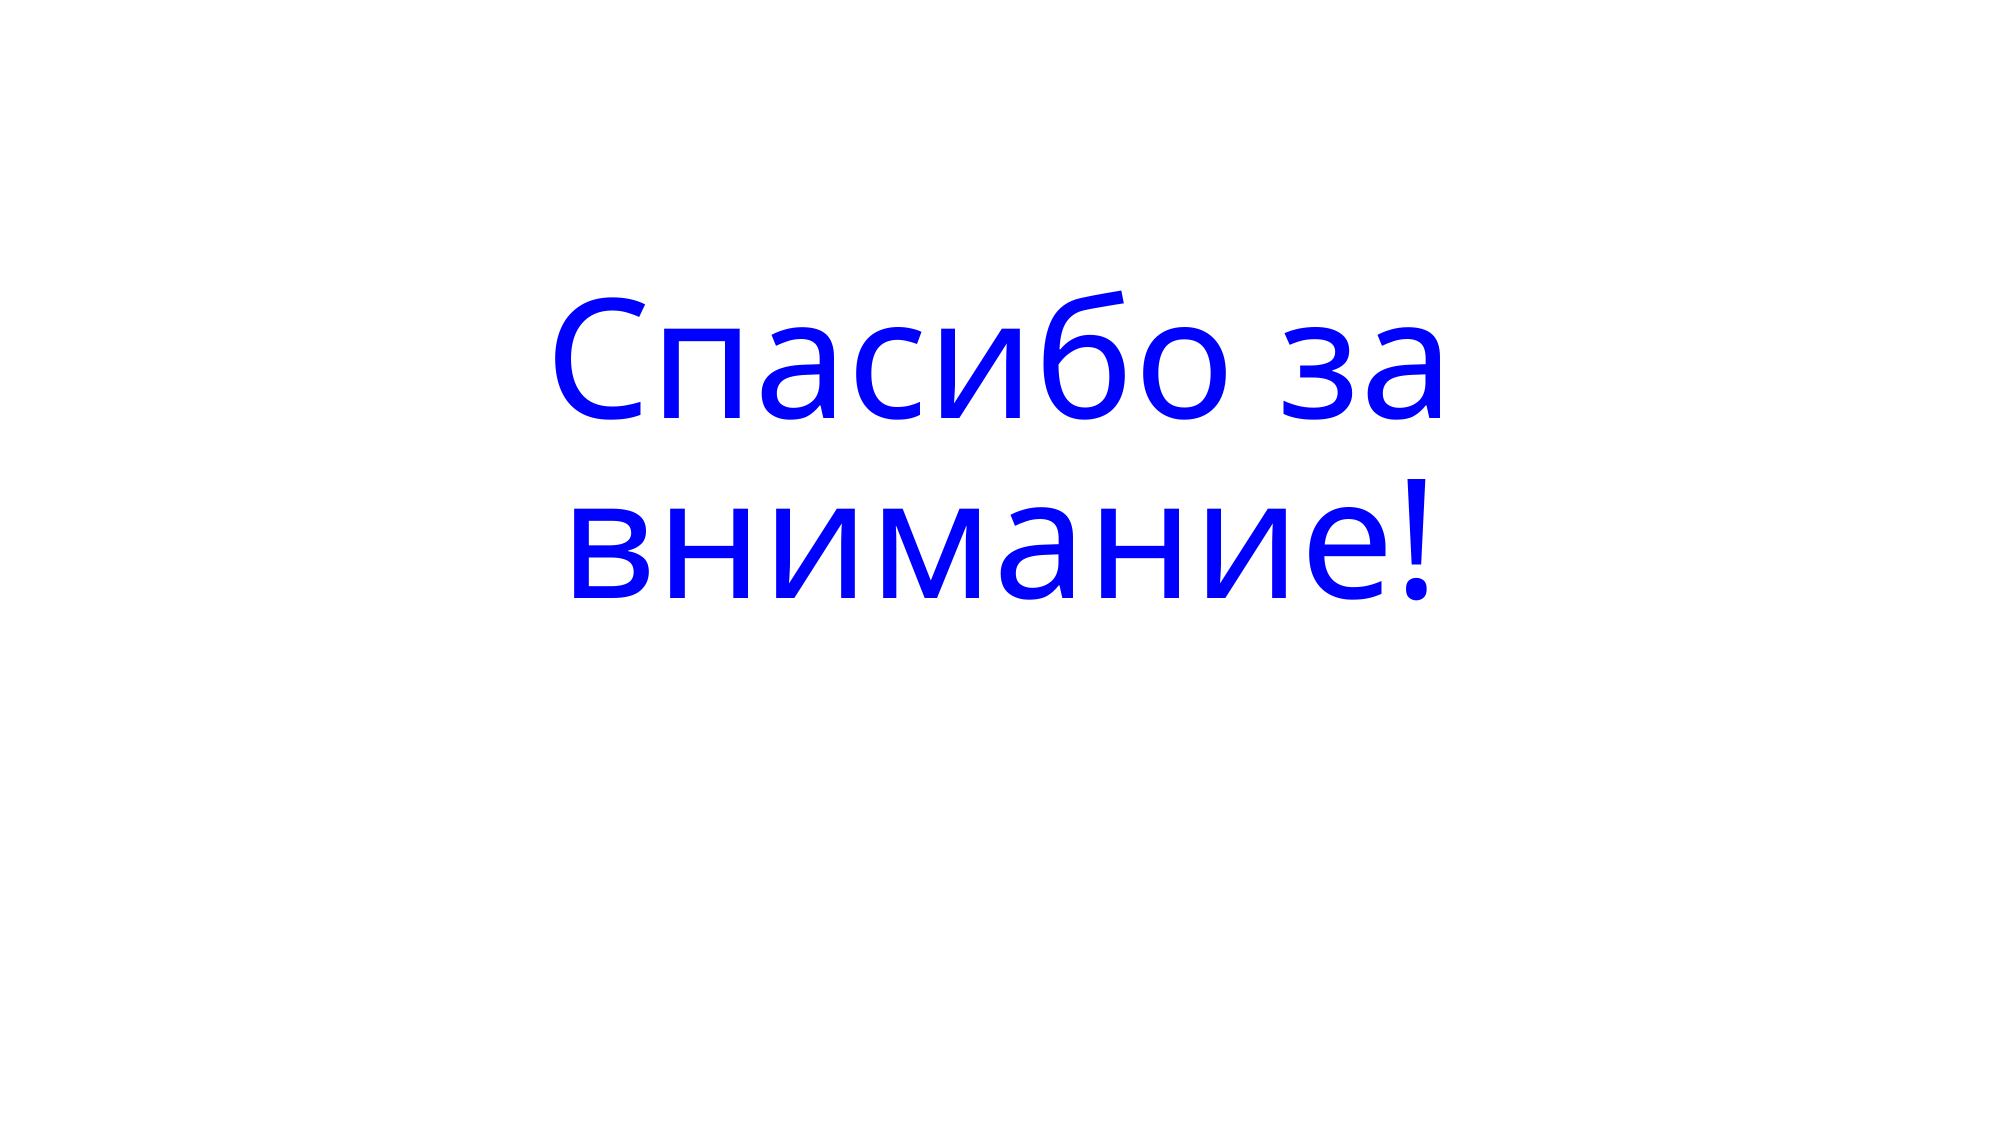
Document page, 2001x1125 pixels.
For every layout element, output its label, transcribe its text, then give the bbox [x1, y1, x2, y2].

title Спасибо за внимание! [249, 196, 1750, 642]
